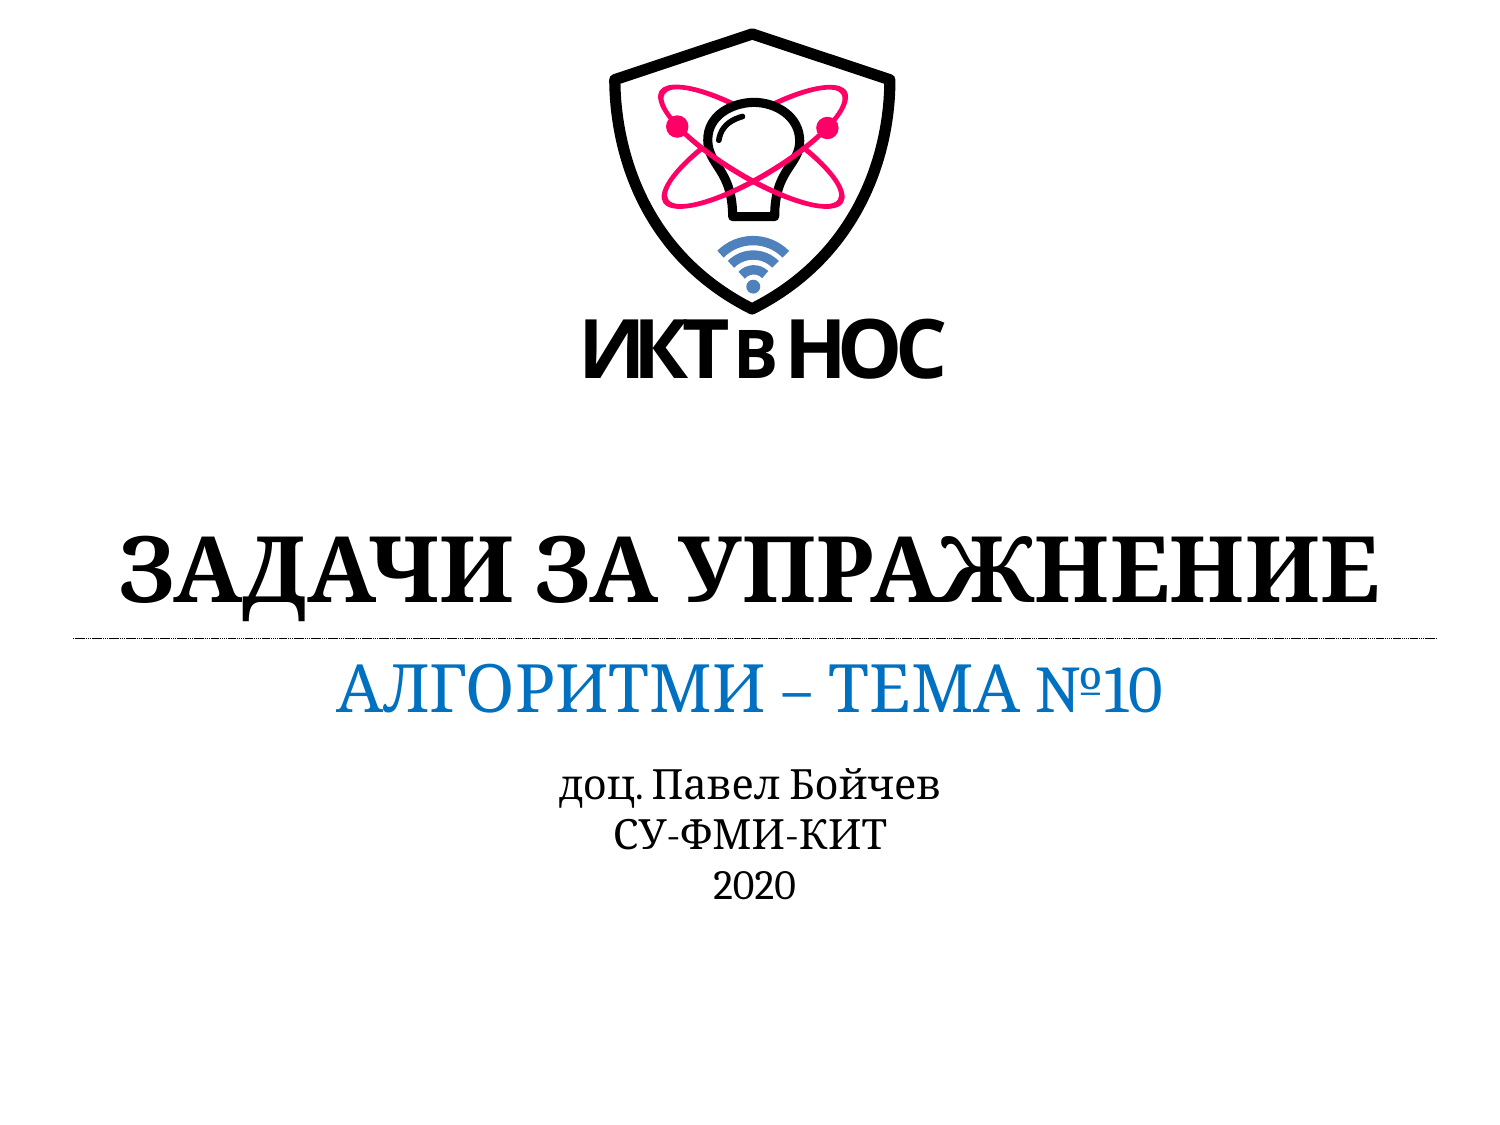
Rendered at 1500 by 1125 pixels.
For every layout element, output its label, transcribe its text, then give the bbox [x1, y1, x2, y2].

title Задачи за упражнение [0, 384, 1500, 632]
subtitle Алгоритми – тема №10 [0, 635, 1500, 754]
